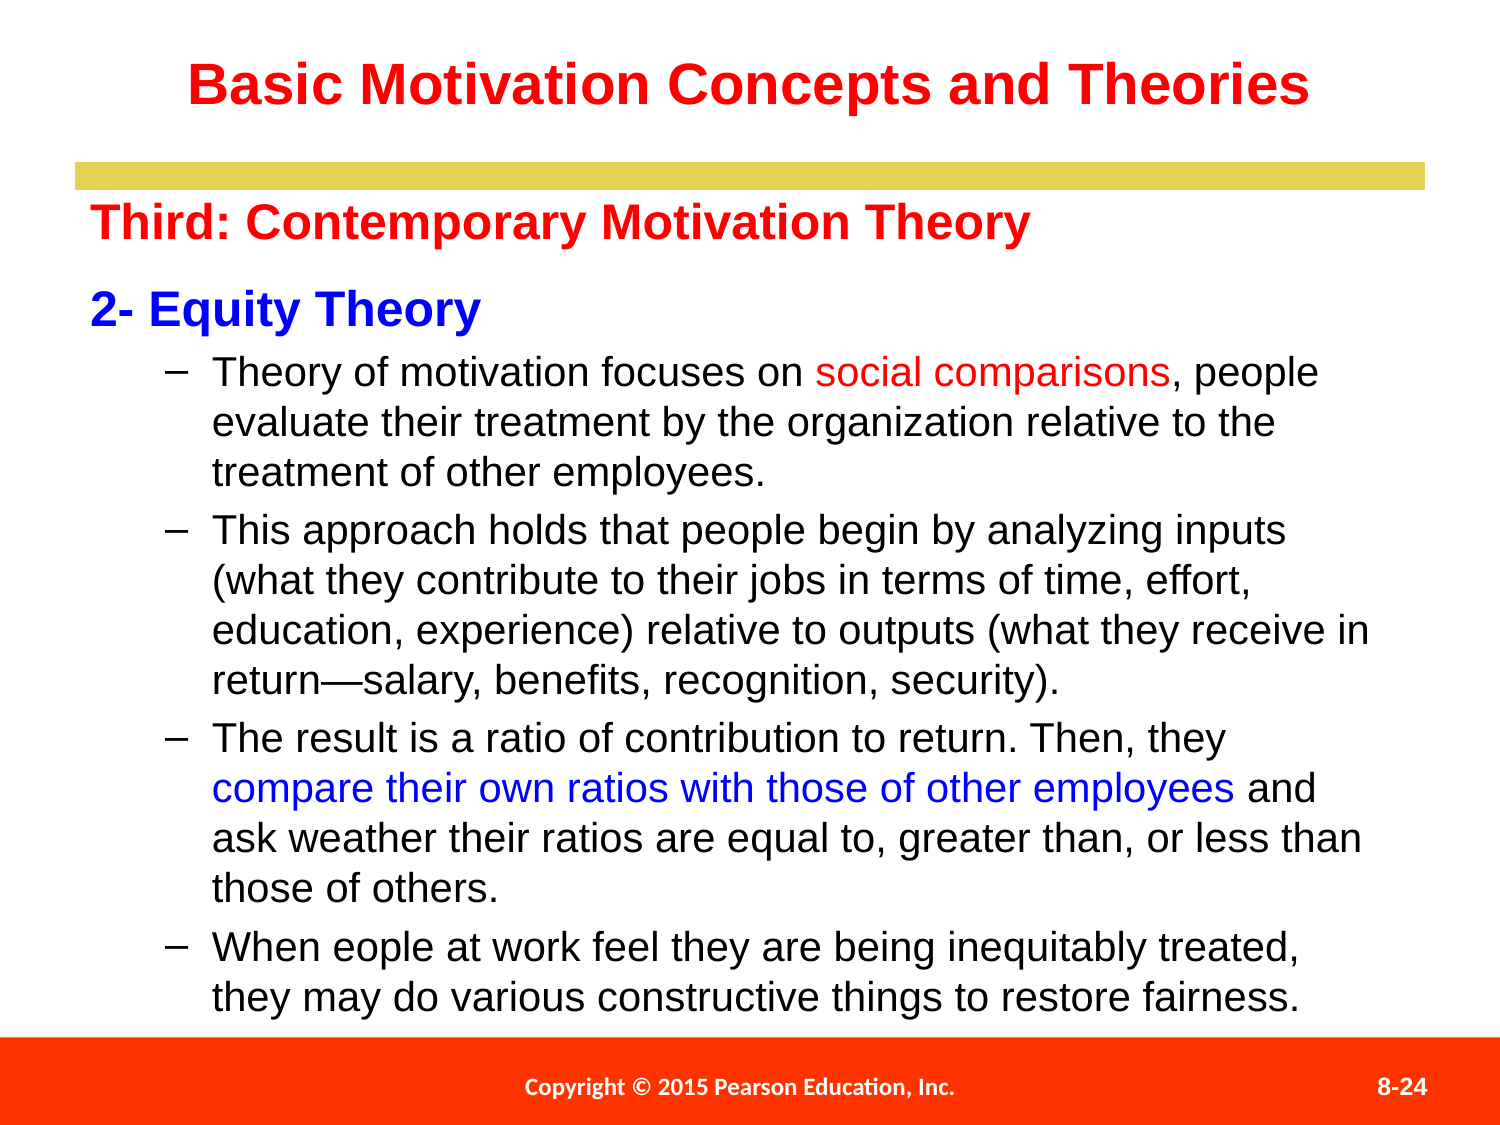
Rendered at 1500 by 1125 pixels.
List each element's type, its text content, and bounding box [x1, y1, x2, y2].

picture [75, 162, 1425, 190]
list Third: Contemporary Motivation Theory 2- Equity Theory Theory of motivation focuses on social comparisons, people evaluate their treatment by the organization relative to the treatment of other employees. This approach holds that people begin by analyzing inputs (what they contribute to their jobs in terms of time, effort, education, experience) relative to outputs (what they receive in return—salary, benefits, recognition, security). The result is a ratio of contribution to return. Then, they compare their own ratios with those of other employees and ask weather their ratios are equal to, greater than, or less than those of others. When eople at work feel they are being inequitably treated, they may do various constructive things to restore fairness. [74, 182, 1401, 1038]
text_box Basic Motivation Concepts and Theories [74, 24, 1425, 138]
